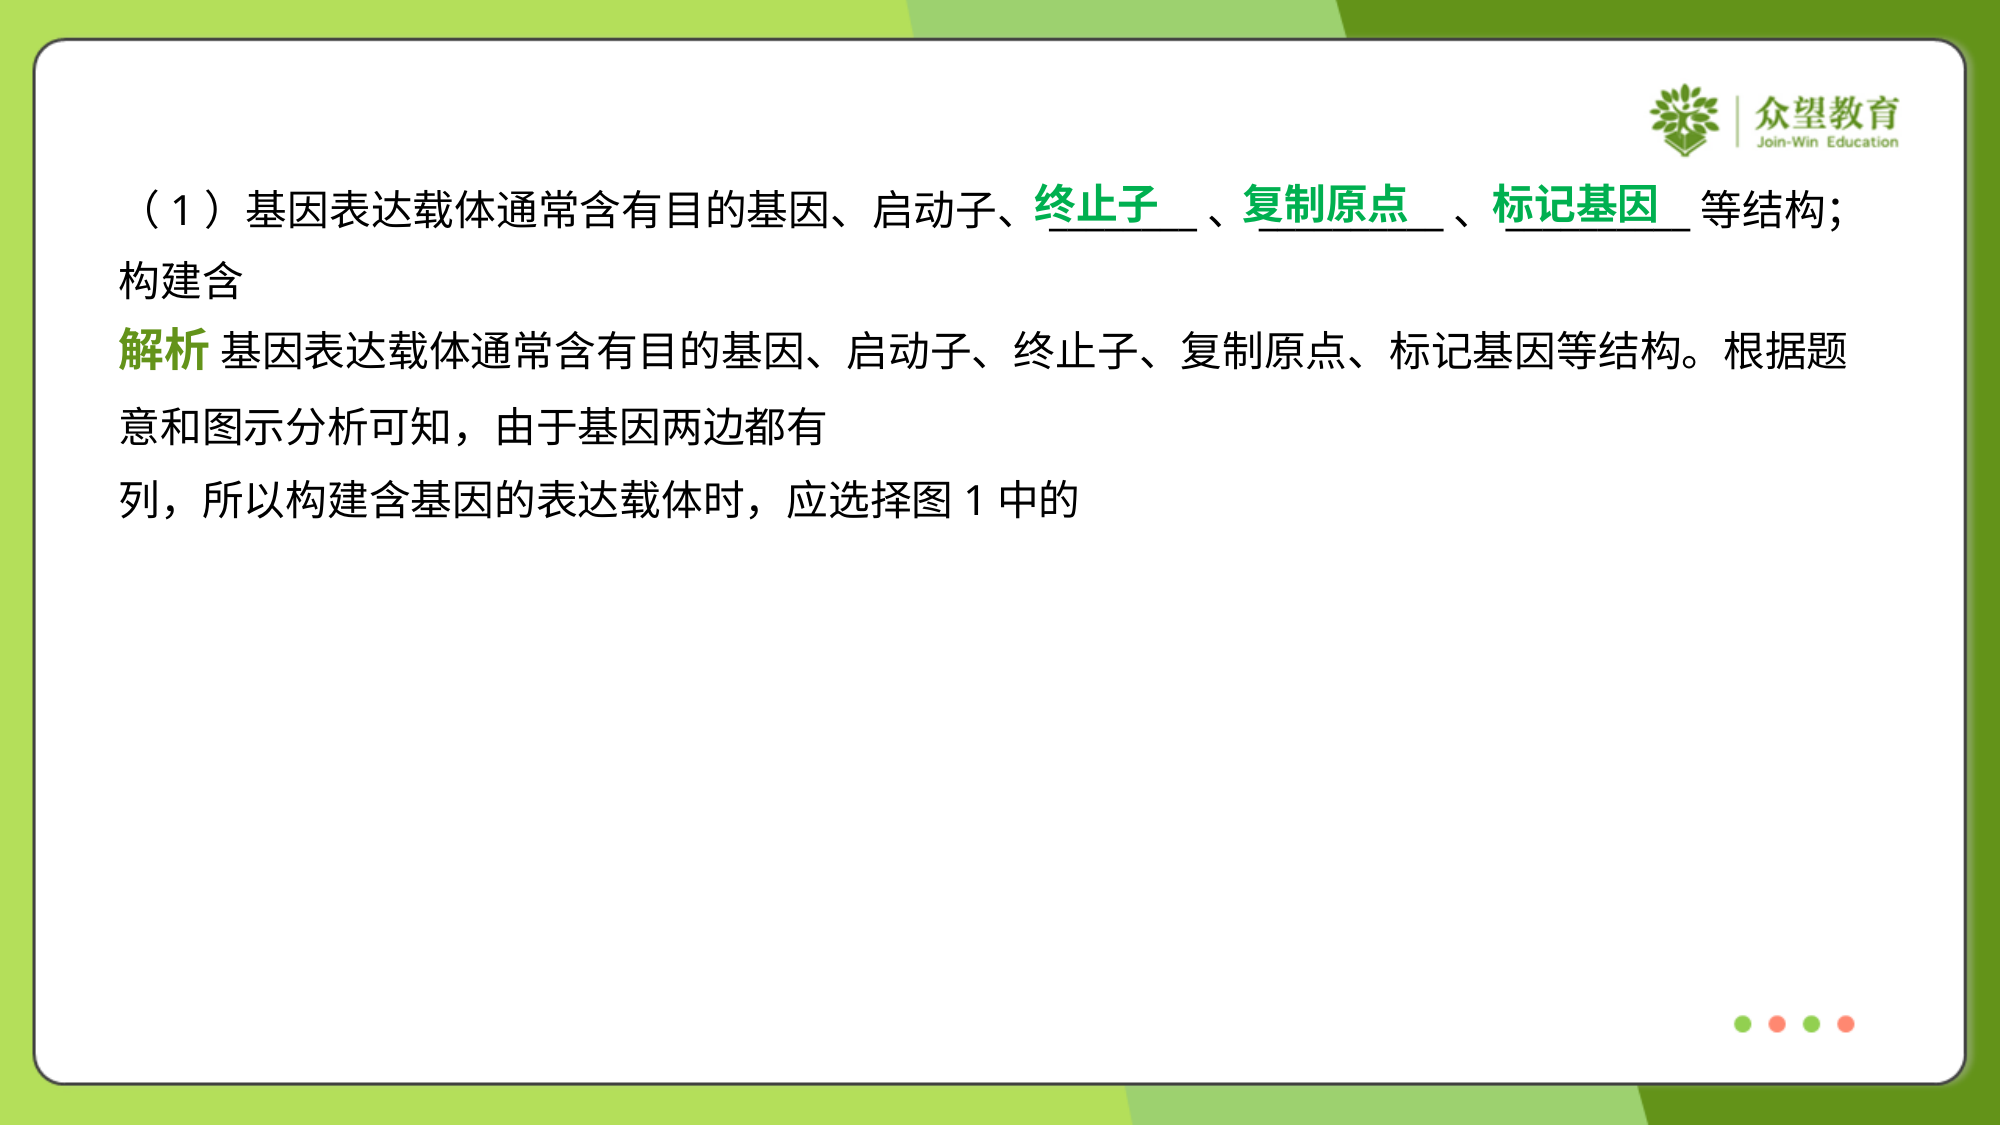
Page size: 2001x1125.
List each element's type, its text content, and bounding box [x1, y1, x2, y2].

picture [0, 0, 2000, 1125]
text_box 标记基因 [1477, 152, 1675, 220]
text_box 终止子 [1019, 152, 1175, 220]
text_box 复制原点 [1227, 152, 1425, 220]
